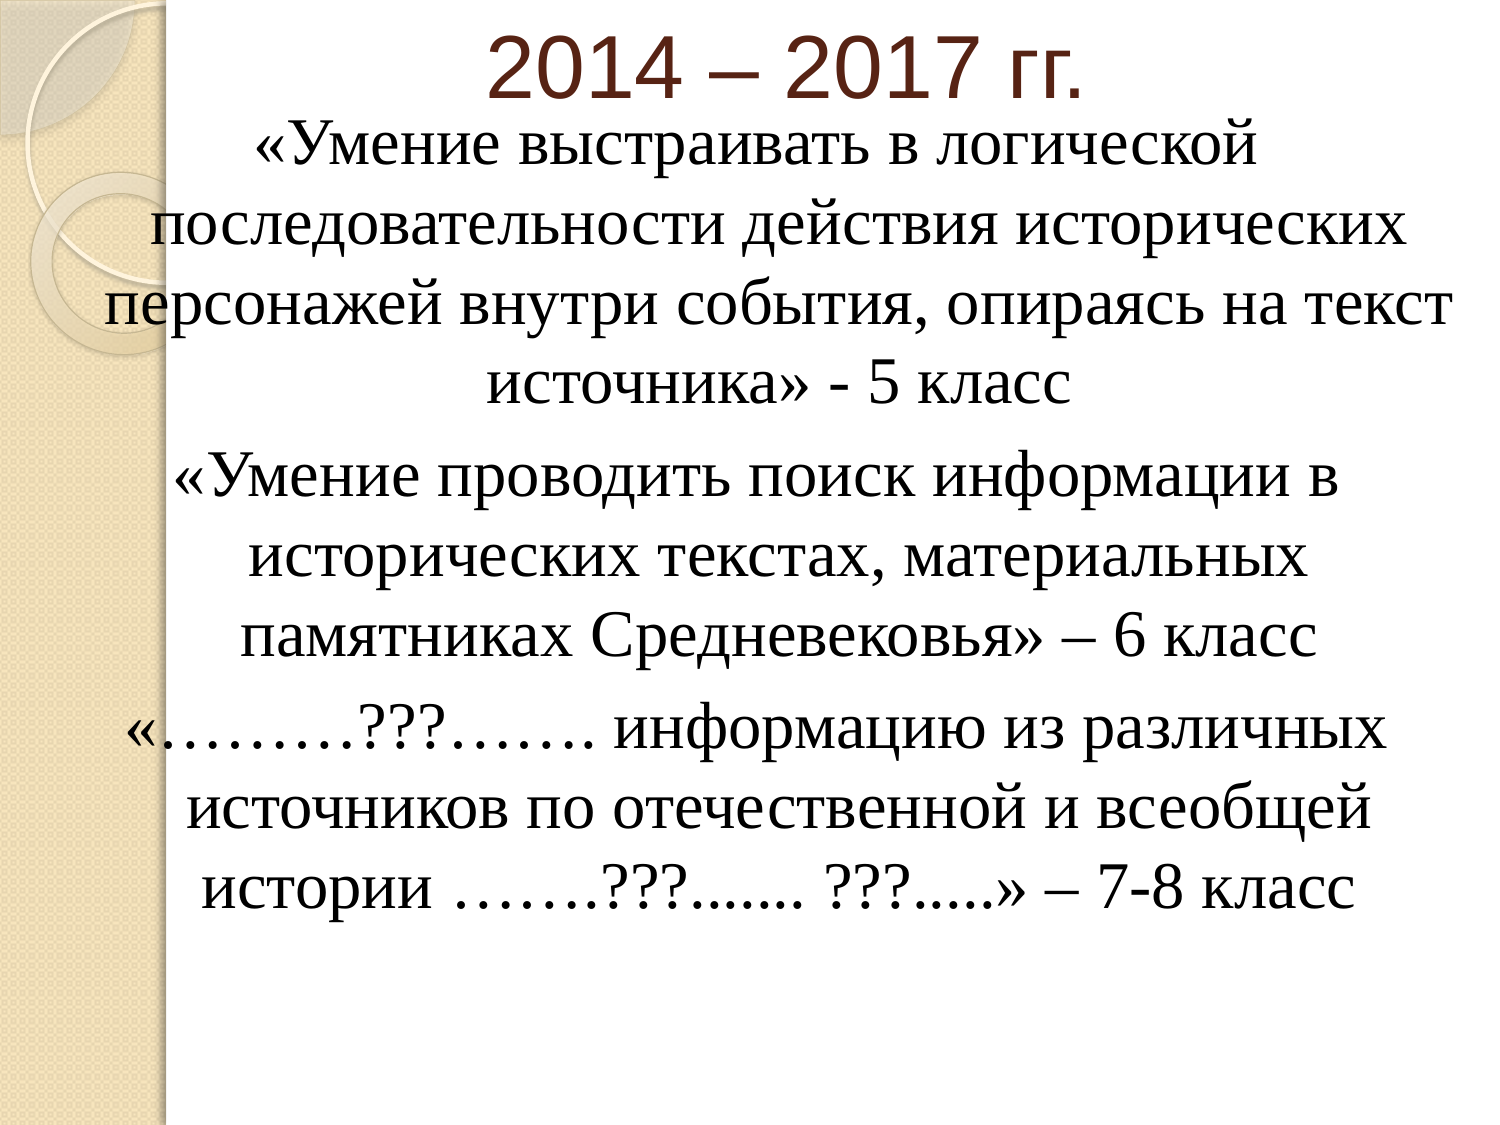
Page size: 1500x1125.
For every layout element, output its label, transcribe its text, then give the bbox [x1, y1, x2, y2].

list «Умение выстраивать в логической последовательности действия исторических персонажей внутри события, опираясь на текст источника» - 5 класс «Умение проводить поиск информации в исторических текстах, материальных памятниках Средневековья» – 6 класс «………???……. информацию из различных источников по отечественной и всеобщей истории …….???....... ???.....» – 7-8 класс [0, 89, 1500, 1125]
text_box [183, 562, 609, 623]
title 2014 – 2017 гг. [171, 0, 1402, 89]
